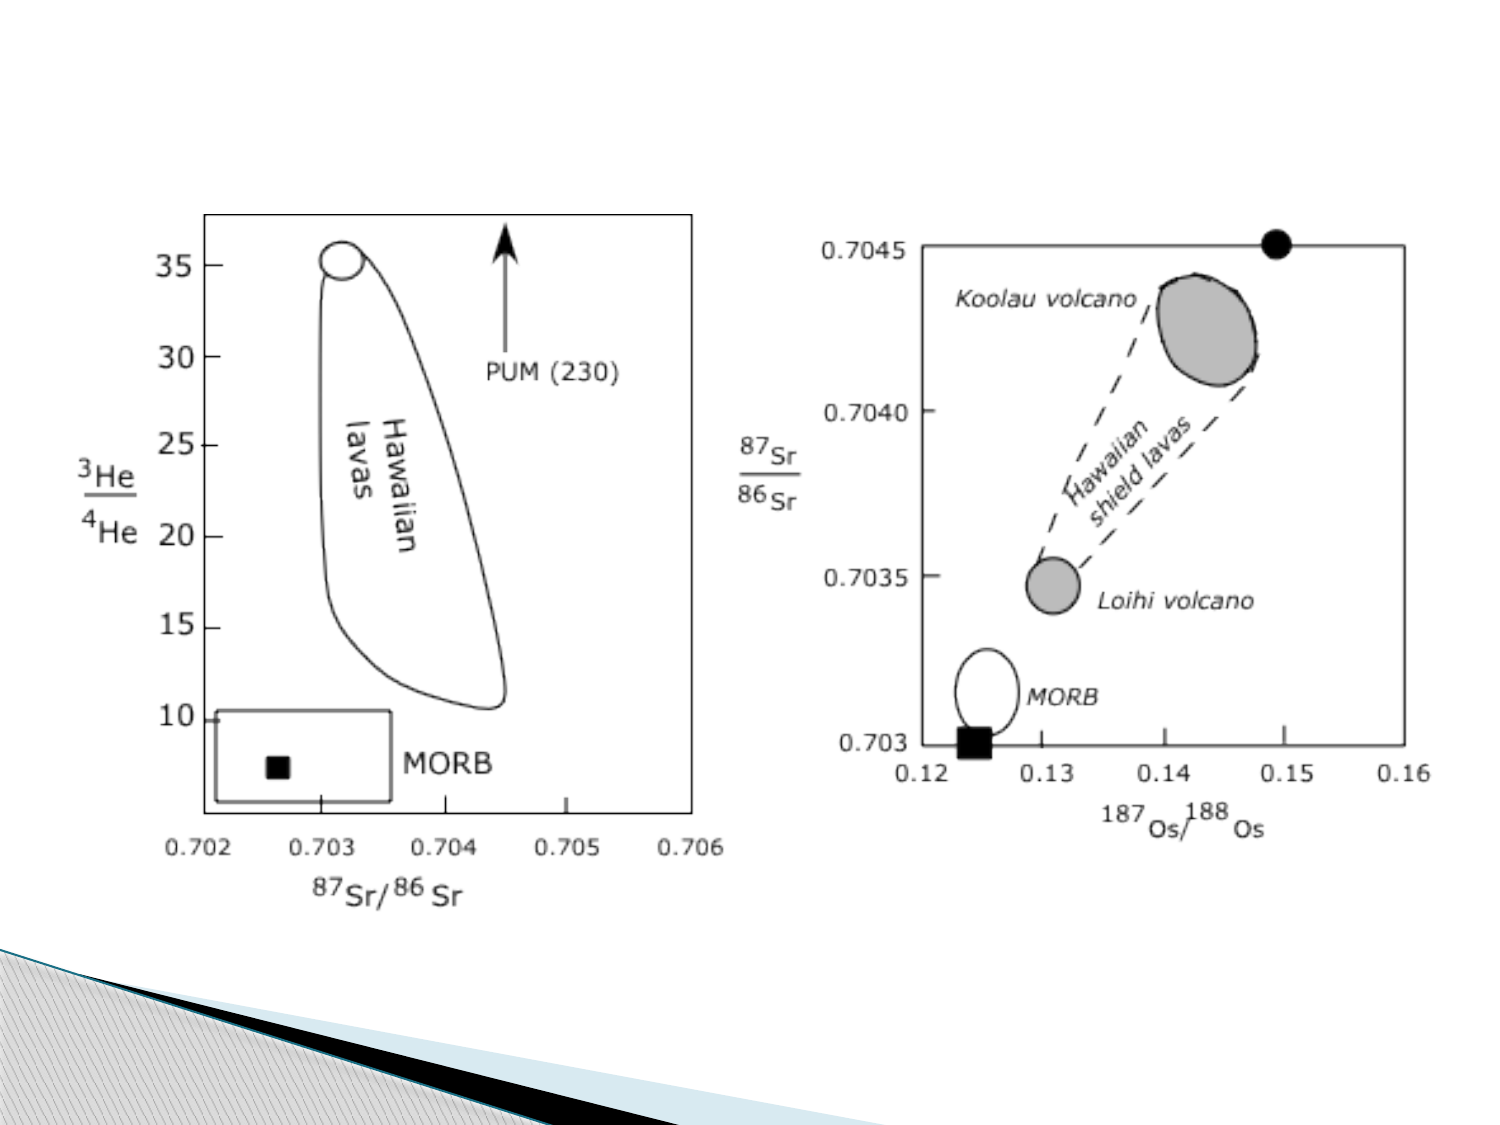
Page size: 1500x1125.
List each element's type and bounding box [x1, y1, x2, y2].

picture [77, 213, 1435, 918]
